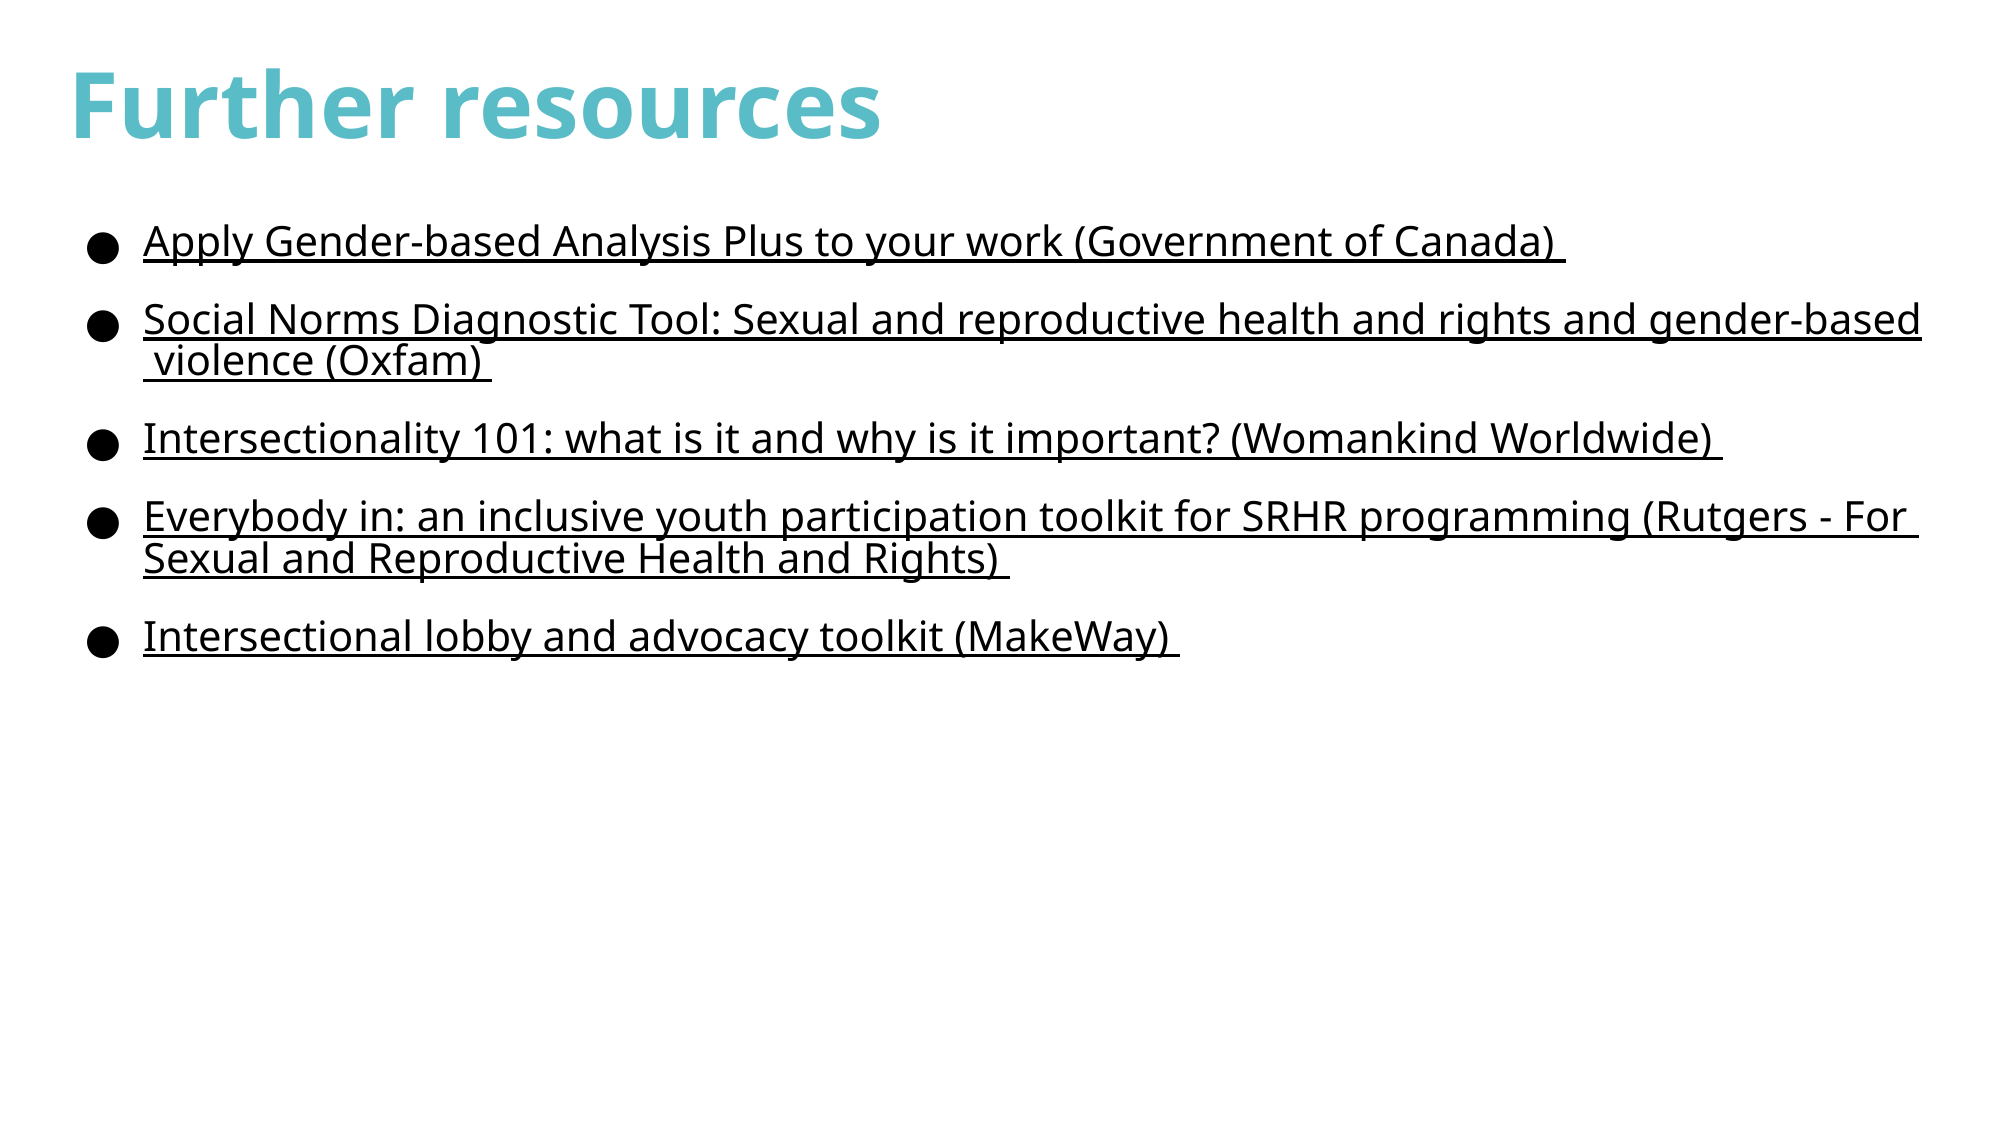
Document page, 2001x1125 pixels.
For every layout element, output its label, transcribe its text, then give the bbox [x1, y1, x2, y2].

list Apply Gender-based Analysis Plus to your work (Government of Canada) Social Norms Diagnostic Tool: Sexual and reproductive health and rights and gender-based violence (Oxfam) Intersectionality 101: what is it and why is it important? (Womankind Worldwide) Everybody in: an inclusive youth participation toolkit for SRHR programming (Rutgers - For Sexual and Reproductive Health and Rights) Intersectional lobby and advocacy toolkit (MakeWay) [68, 214, 1932, 962]
title Further resources [68, 47, 1932, 173]
